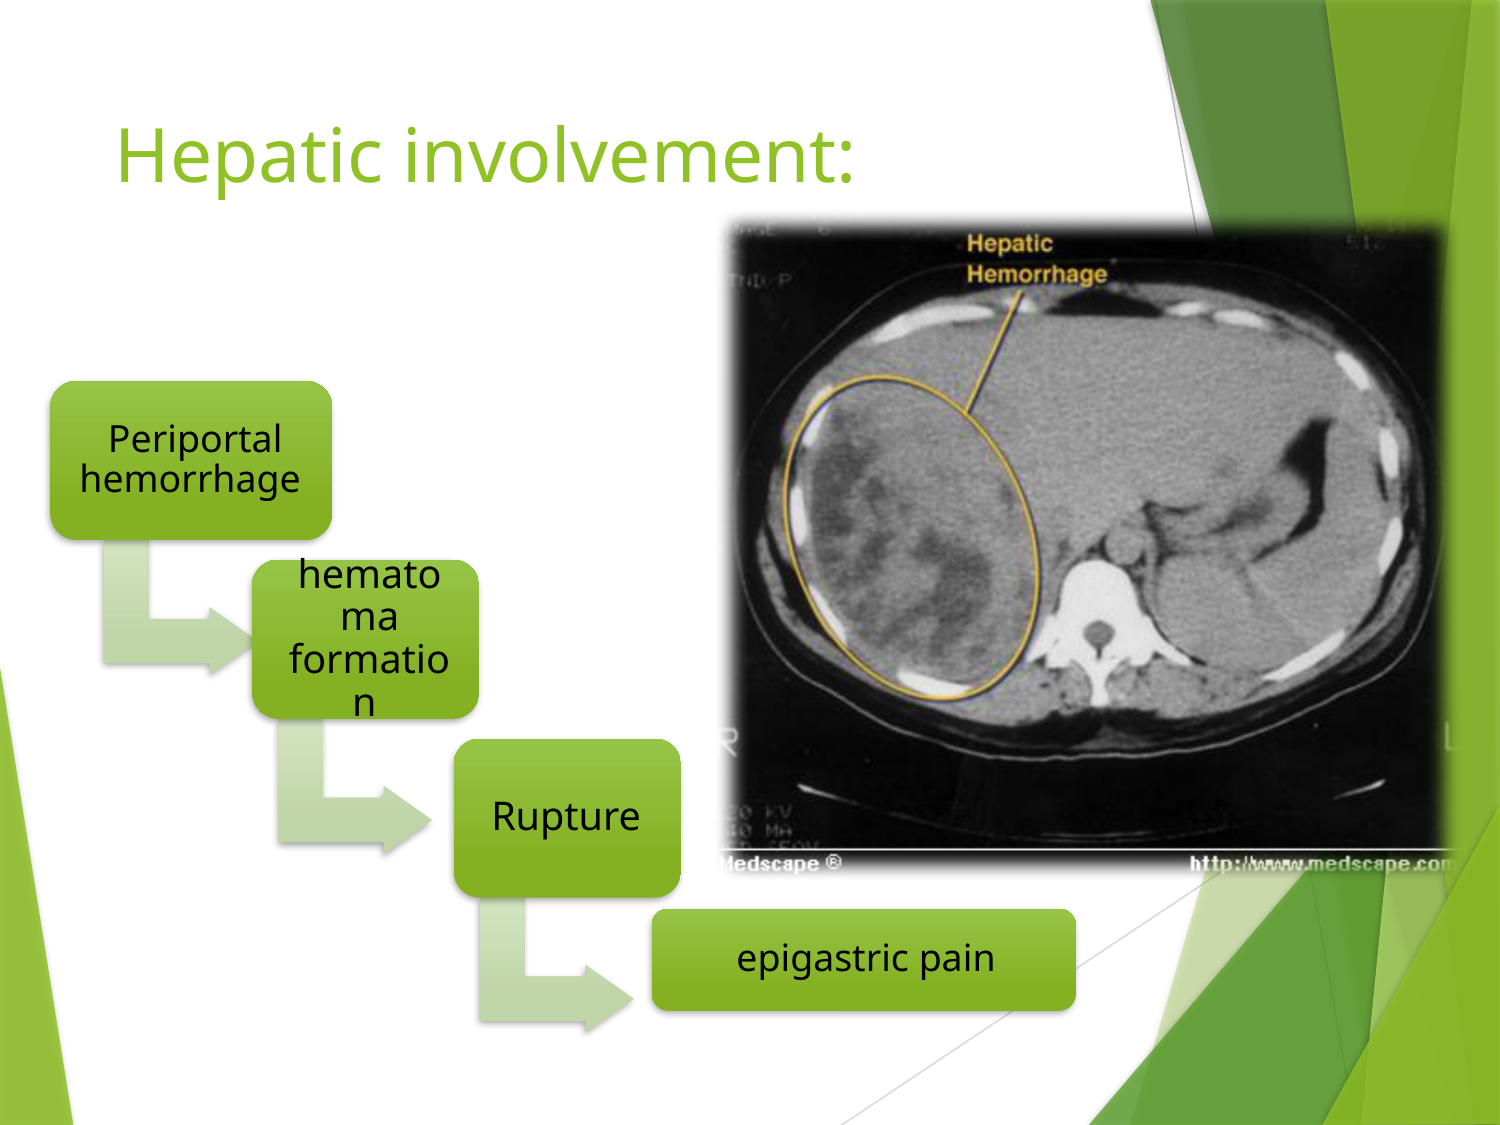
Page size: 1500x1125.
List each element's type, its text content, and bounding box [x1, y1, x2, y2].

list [713, 207, 1463, 883]
title Hepatic involvement: [99, 99, 1142, 317]
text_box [0, 372, 1208, 1041]
